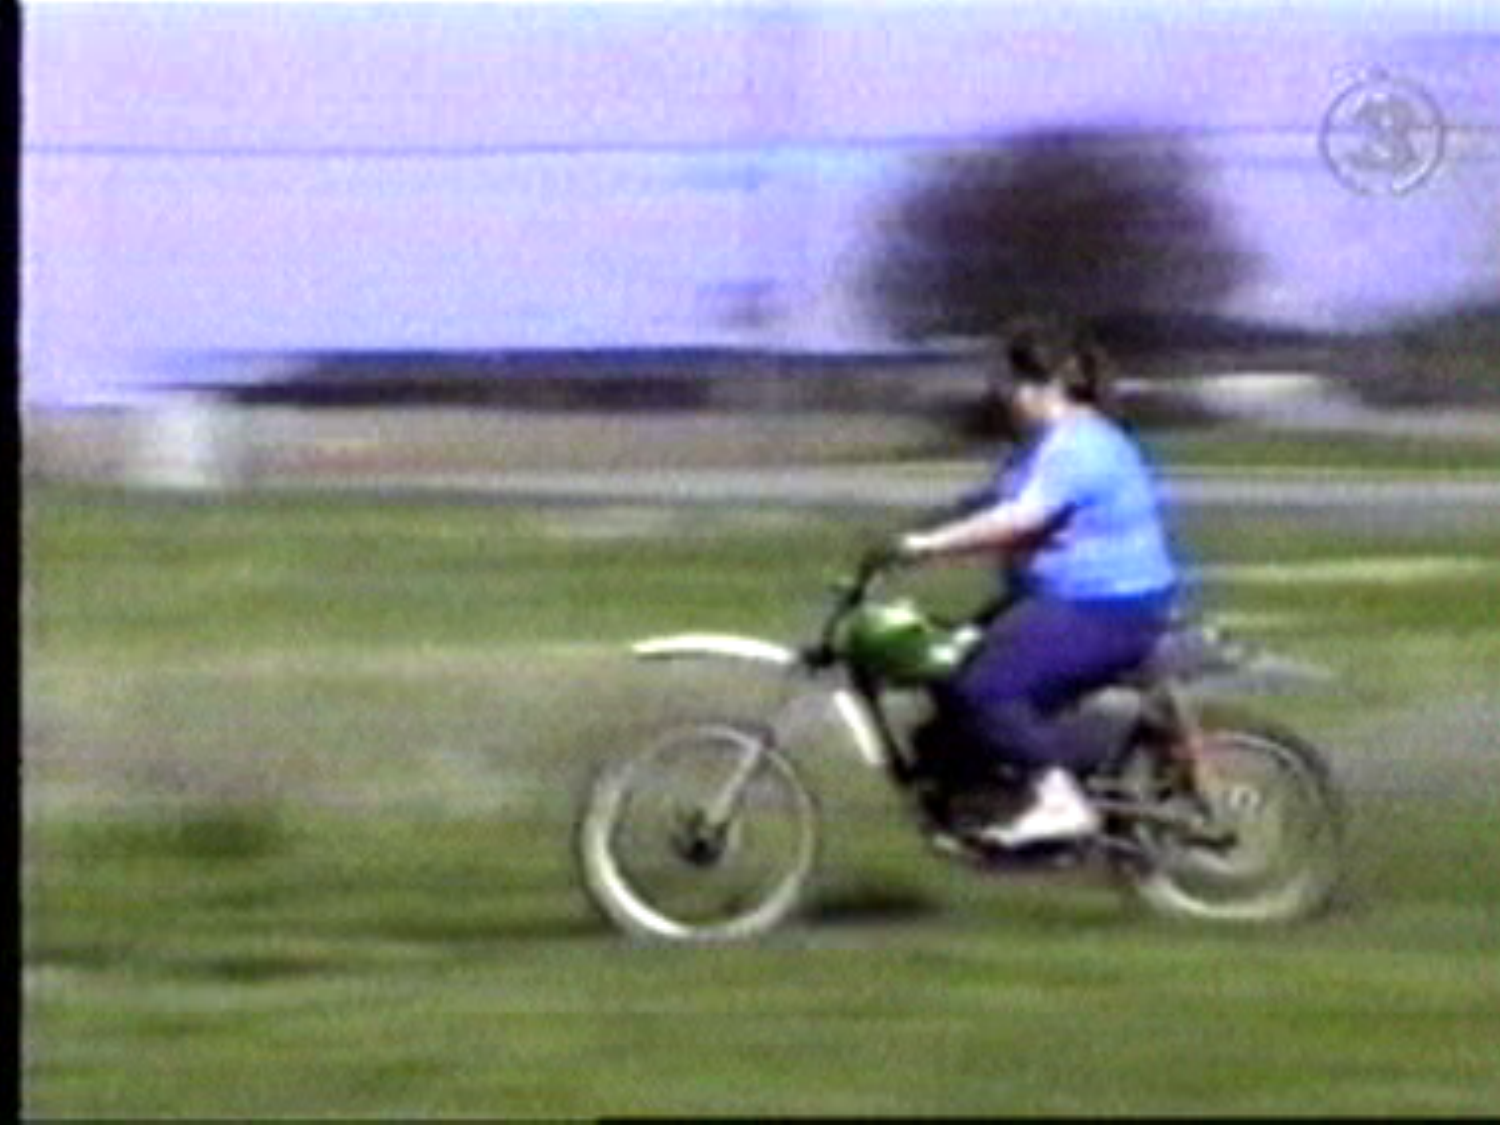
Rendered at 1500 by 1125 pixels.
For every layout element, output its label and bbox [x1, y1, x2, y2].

list [0, 0, 1500, 1125]
